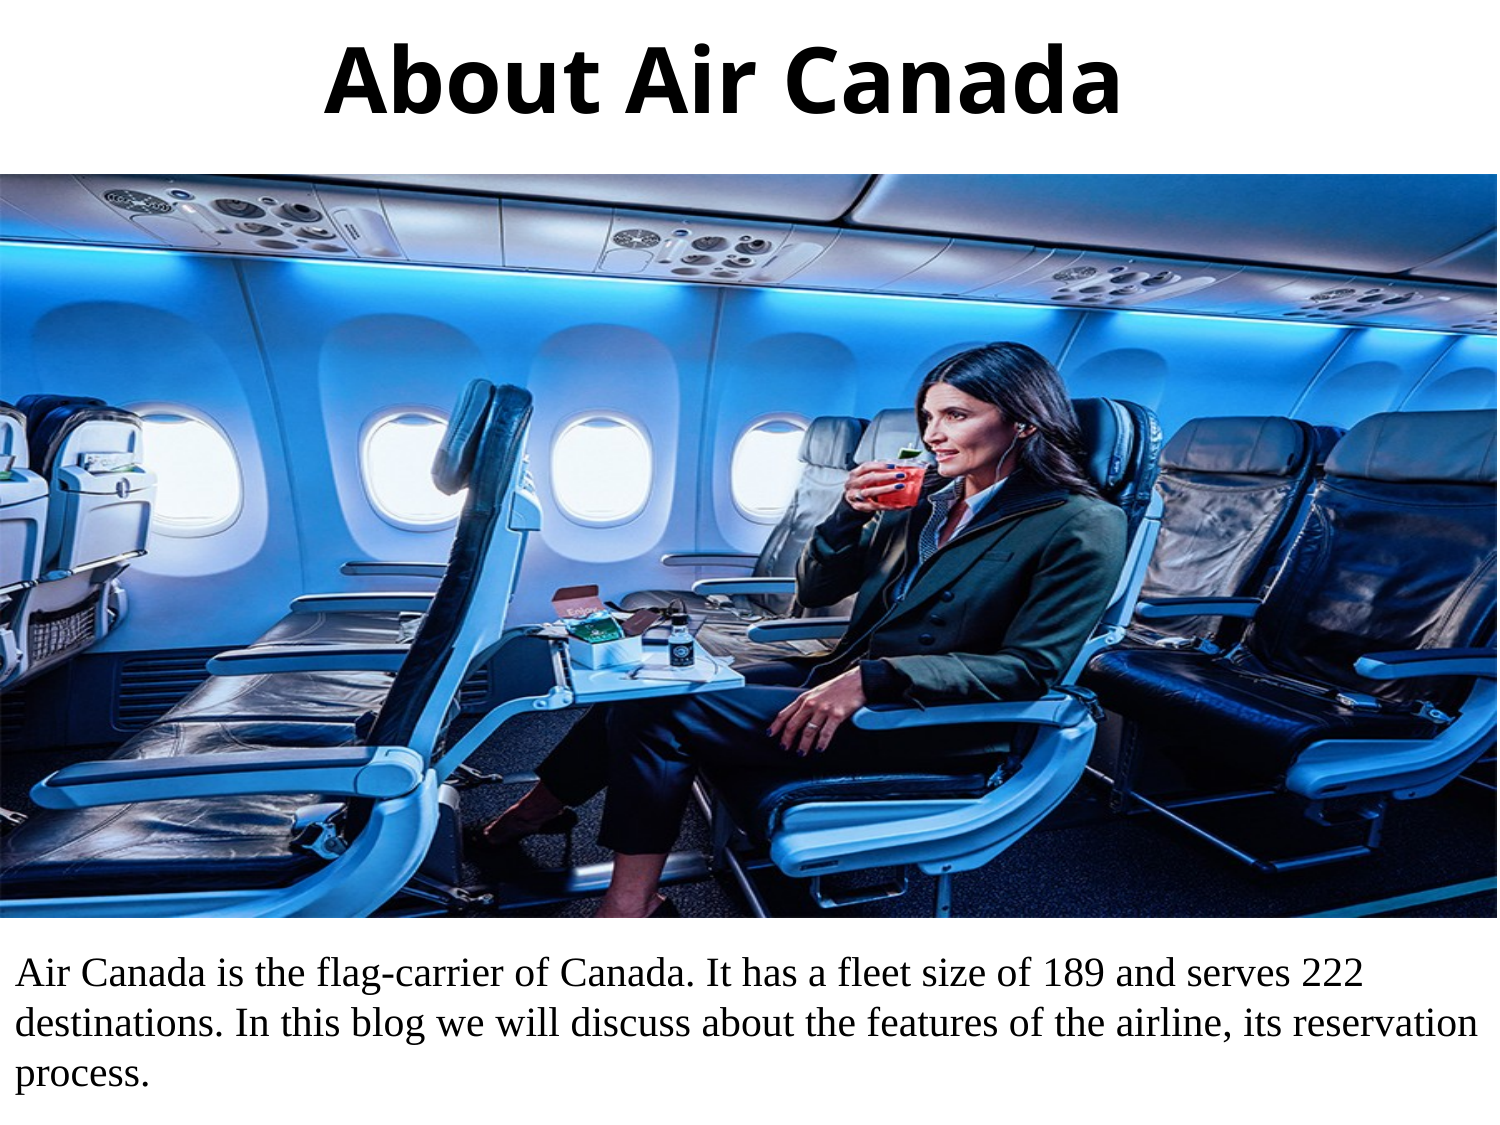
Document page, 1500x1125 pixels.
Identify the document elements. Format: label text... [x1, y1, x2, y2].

title About Air Canada [50, 0, 1400, 155]
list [0, 174, 1497, 918]
text_box Air Canada is the flag-carrier of Canada. It has a fleet size of 189 and serves 222 destinations. In this blog we will discuss about the features of the airline, its reservation process. [0, 937, 1500, 1103]
